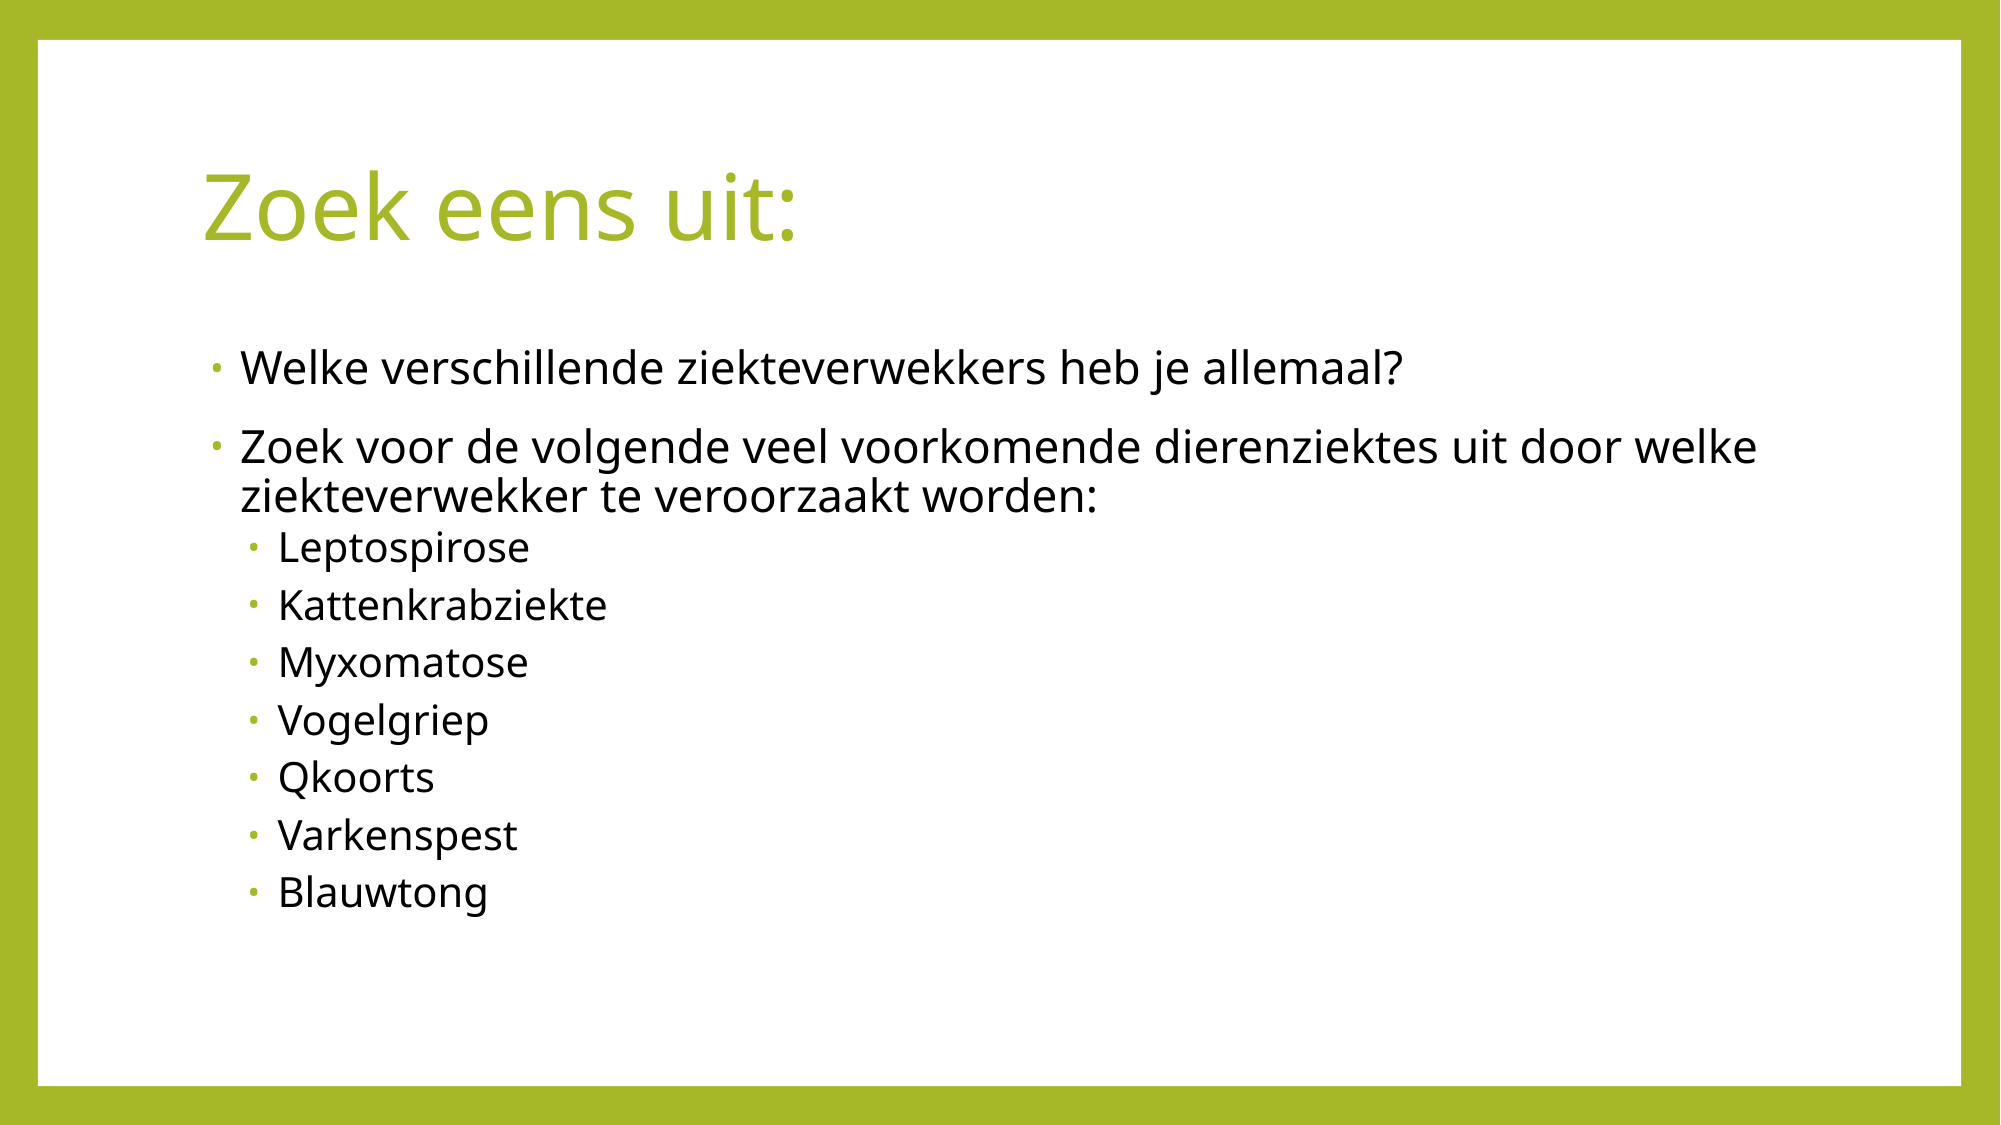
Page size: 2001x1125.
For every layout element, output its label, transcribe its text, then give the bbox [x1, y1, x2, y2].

title Zoek eens uit: [187, 99, 1808, 323]
list Welke verschillende ziekteverwekkers heb je allemaal? Zoek voor de volgende veel voorkomende dierenziektes uit door welke ziekteverwekker te veroorzaakt worden: Leptospirose Kattenkrabziekte Myxomatose Vogelgriep Qkoorts Varkenspest Blauwtong [187, 337, 1808, 1000]
